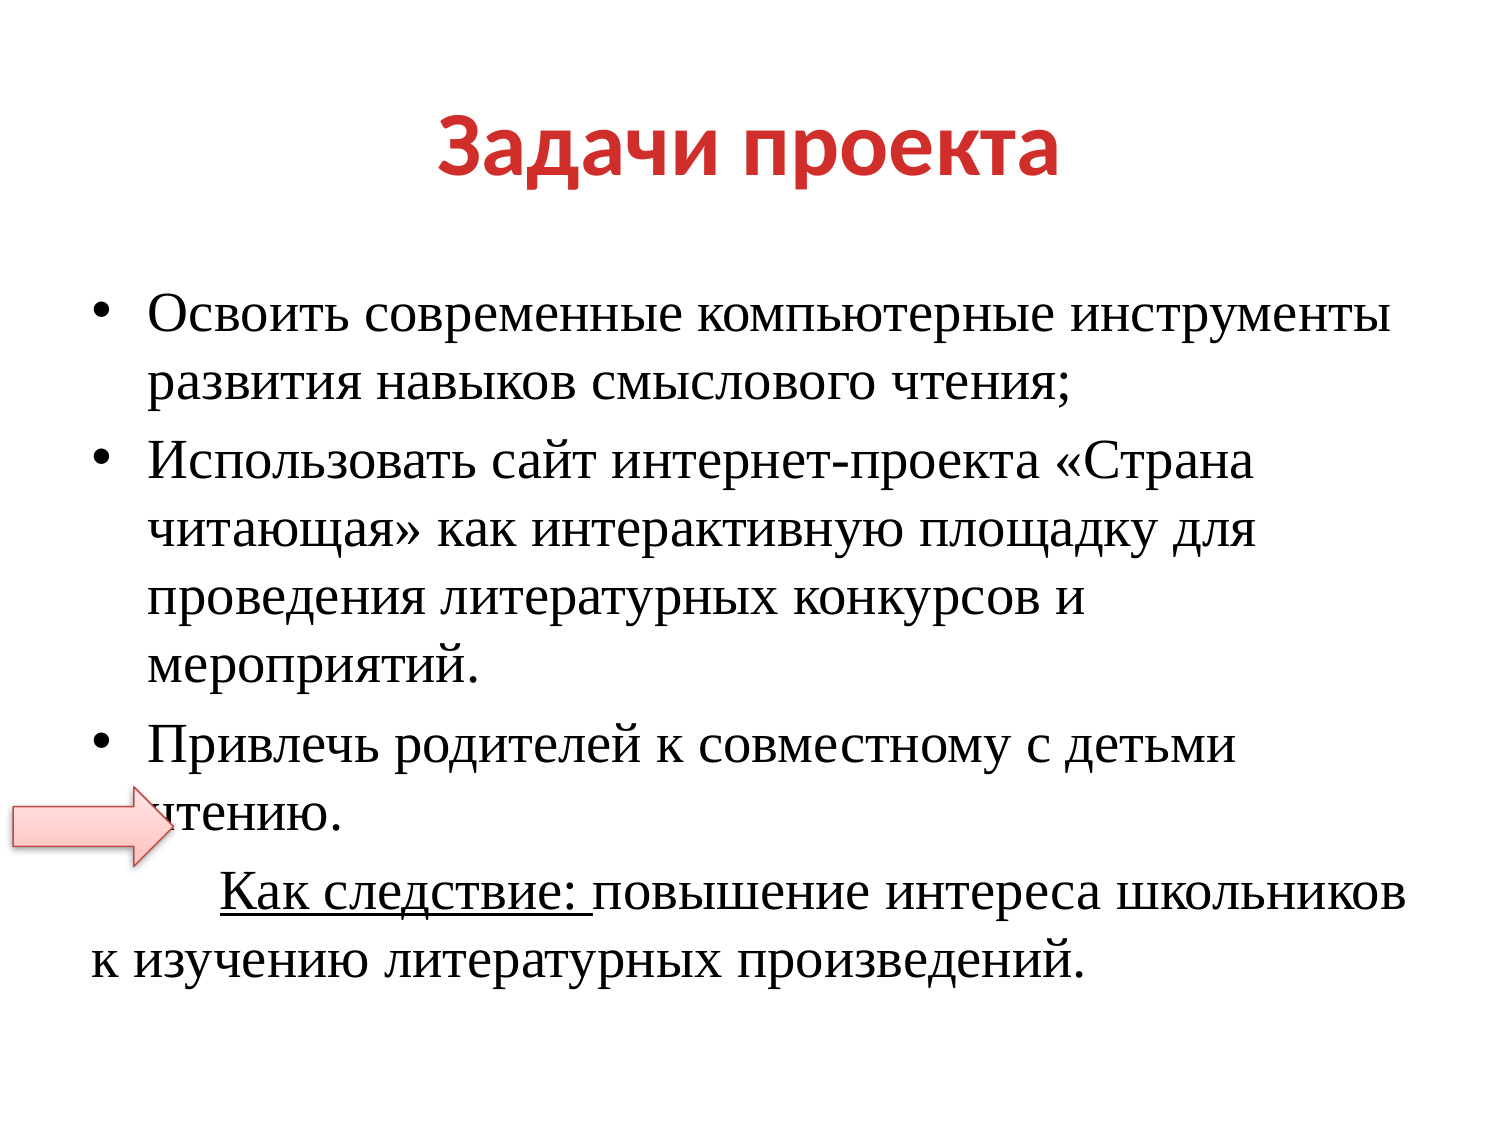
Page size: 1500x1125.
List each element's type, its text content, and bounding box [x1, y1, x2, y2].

title Задачи проекта [75, 45, 1425, 233]
text_box [12, 786, 175, 868]
list Освоить современные компьютерные инструменты развития навыков смыслового чтения; Использовать сайт интернет-проекта «Страна читающая» как интерактивную площадку для проведения литературных конкурсов и мероприятий. Привлечь родителей к совместному с детьми чтению. Как следствие: повышение интереса школьников к изучению литературных произведений. [76, 267, 1427, 1010]
